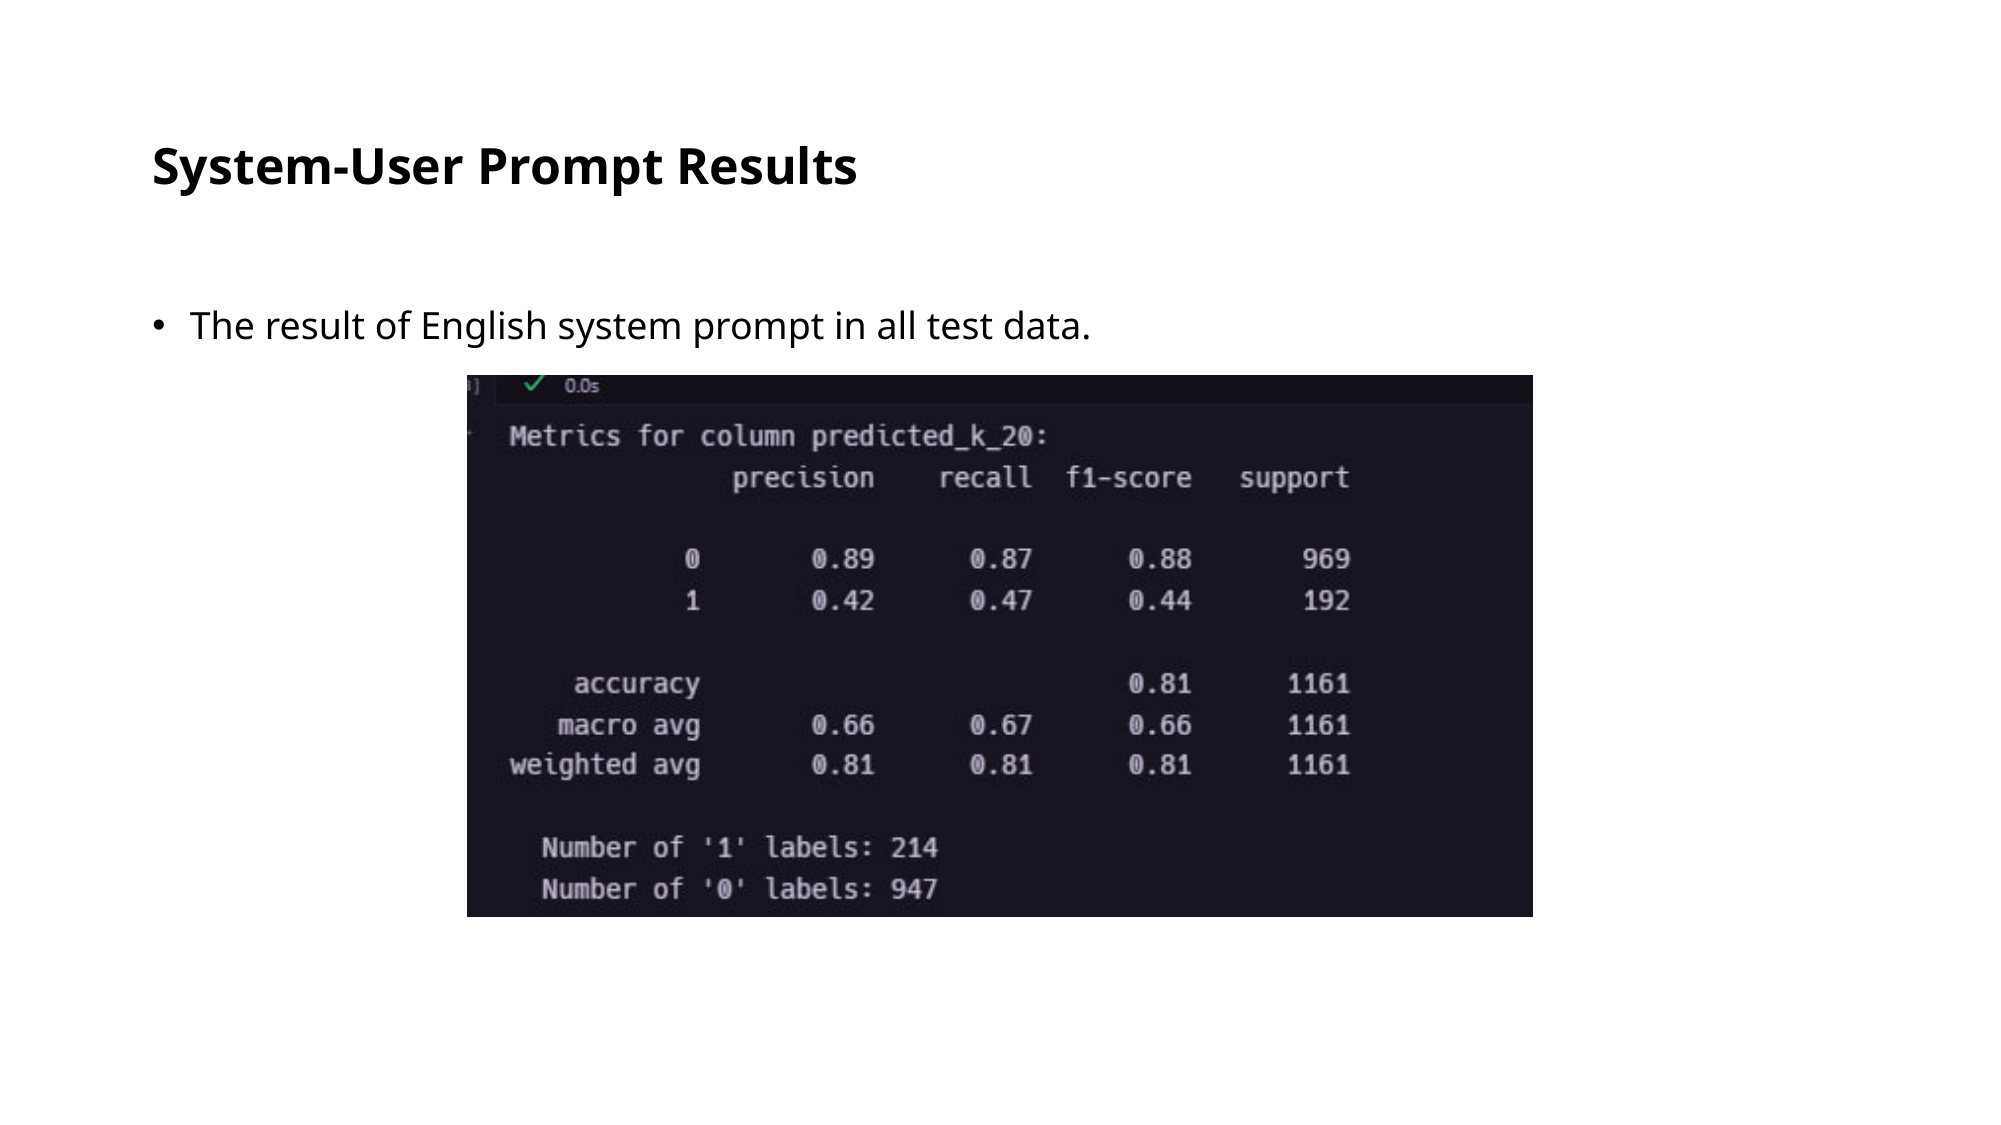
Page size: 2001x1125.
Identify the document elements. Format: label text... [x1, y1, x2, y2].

picture [466, 375, 1534, 918]
list The result of English system prompt in all test data. [137, 299, 1863, 1014]
title System-User Prompt Results [137, 59, 1863, 278]
